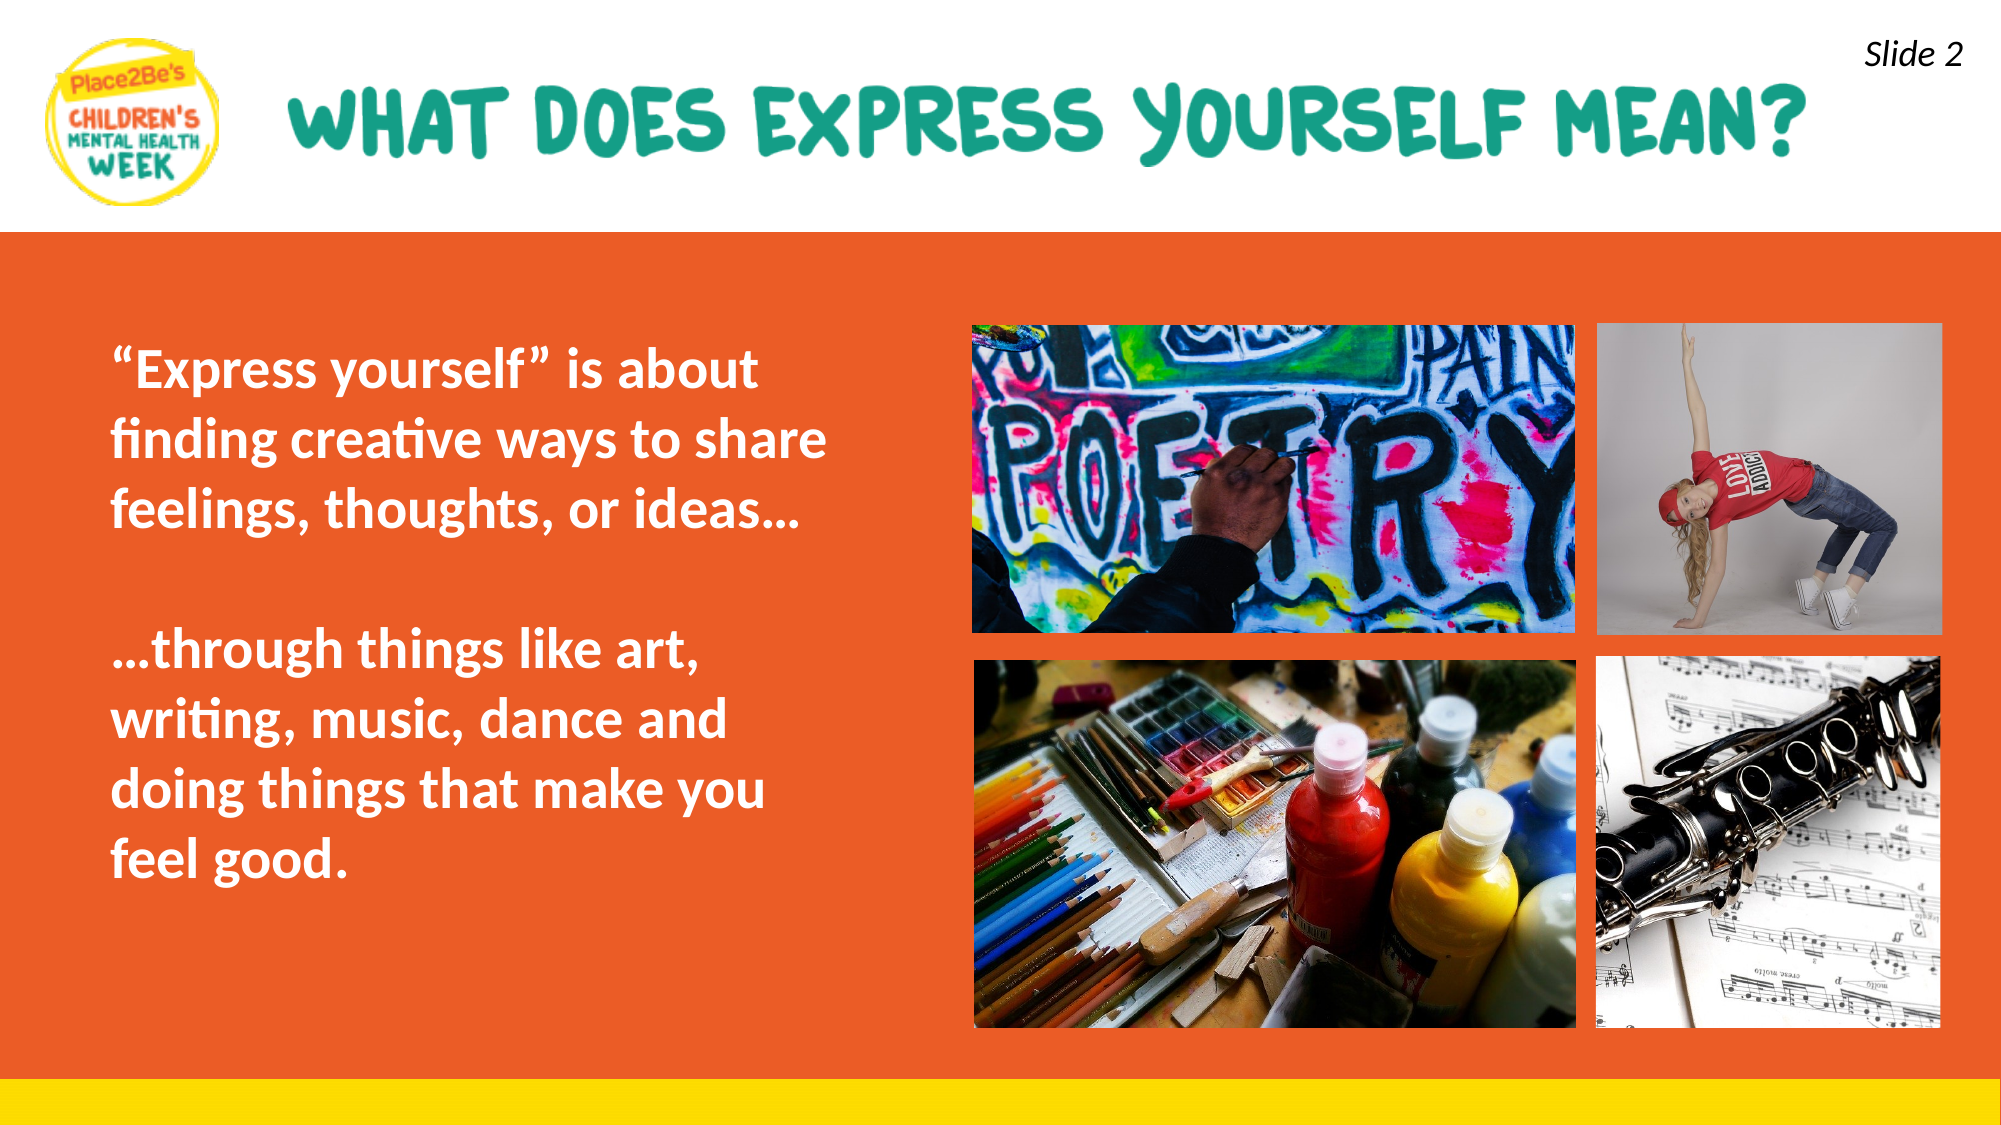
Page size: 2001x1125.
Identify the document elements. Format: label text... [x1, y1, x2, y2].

text_box Slide 2 [1849, 21, 1979, 82]
picture [271, 81, 1822, 167]
picture [0, 38, 2000, 1125]
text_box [972, 323, 1943, 1028]
